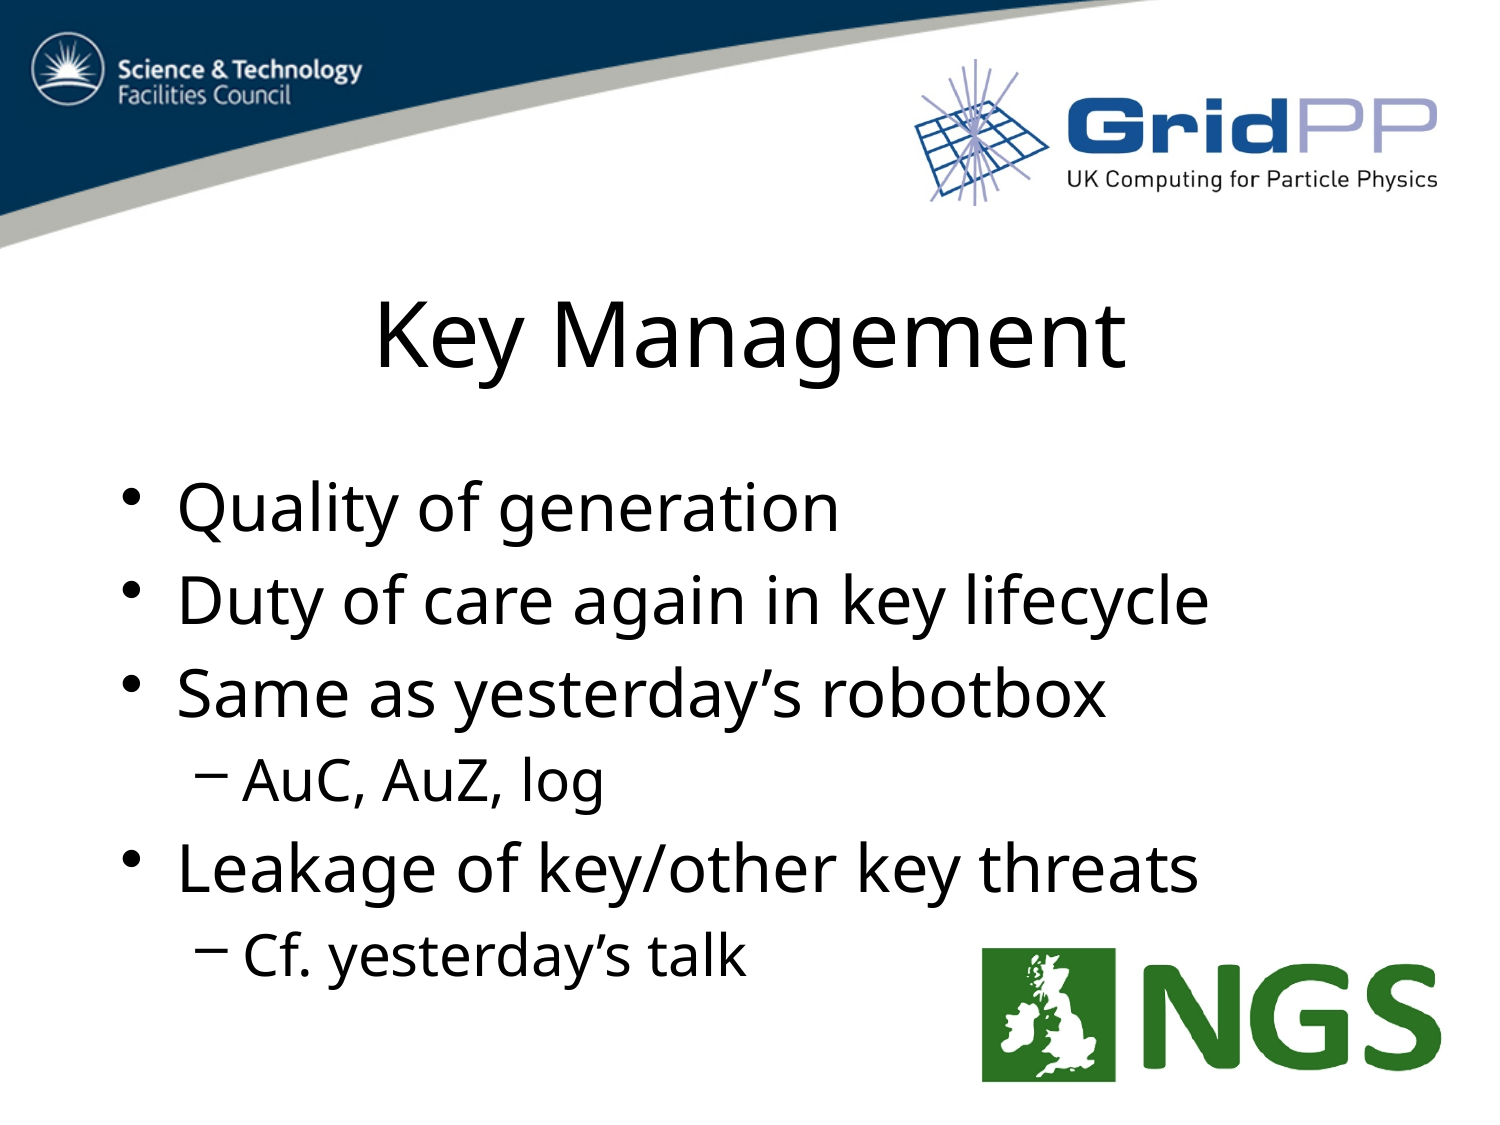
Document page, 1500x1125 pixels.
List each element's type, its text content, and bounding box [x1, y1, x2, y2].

picture [972, 940, 1448, 1090]
title Key Management [112, 237, 1388, 426]
picture [0, 0, 1437, 249]
list Quality of generation Duty of care again in key lifecycle Same as yesterday’s robotbox AuC, AuZ, log Leakage of key/other key threats Cf. yesterday’s talk [105, 456, 1381, 958]
